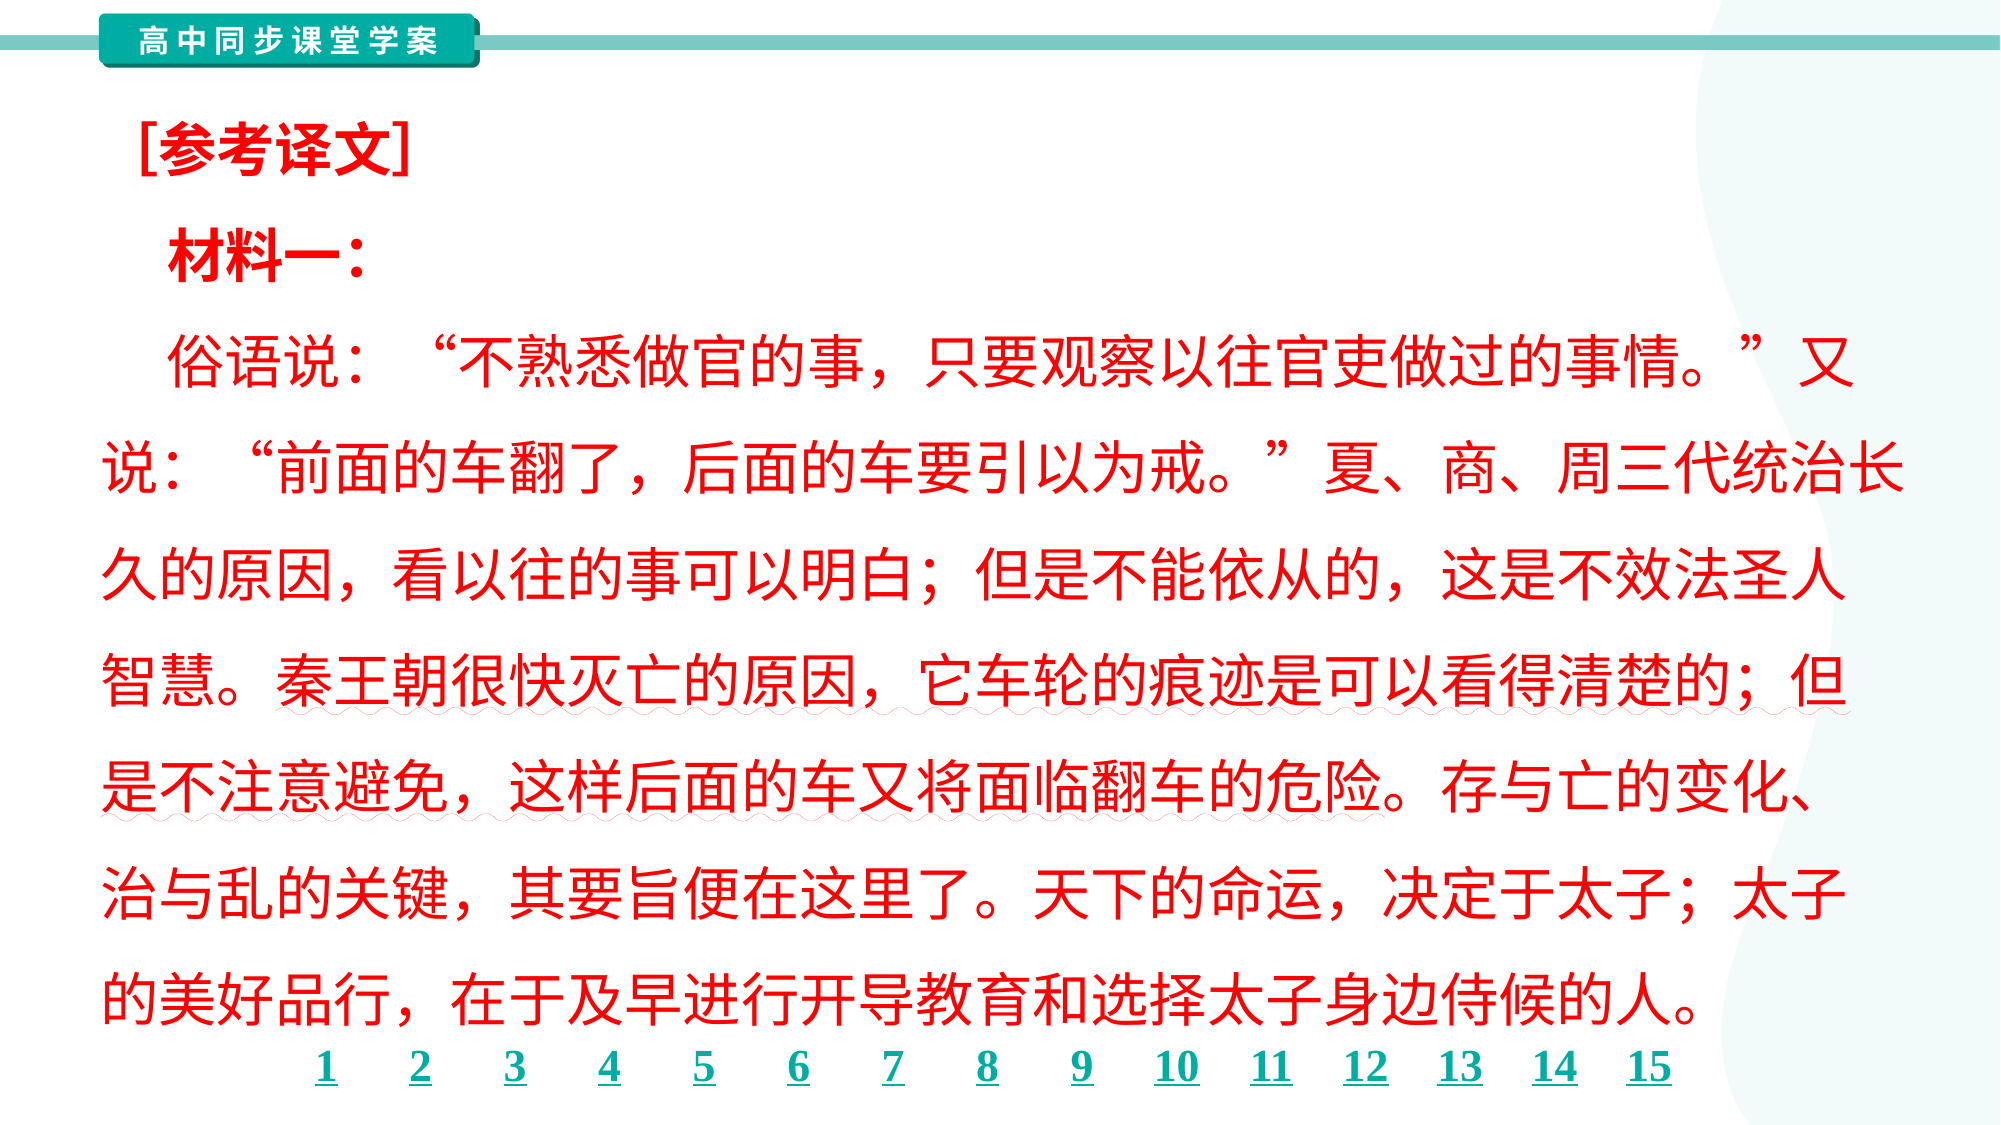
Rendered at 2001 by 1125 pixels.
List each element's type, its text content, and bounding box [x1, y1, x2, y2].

text_box ［参考译文］ 材料一： 俗语说：“不熟悉做官的事，只要观察以往官吏做过的事情。”又 说：“前面的车翻了，后面的车要引以为戒。”夏、商、周三代统治长 久的原因，看以往的事可以明白；但是不能依从的，这是不效法圣人 智慧。秦王朝很快灭亡的原因，它车轮的痕迹是可以看得清楚的；但 是不注意避免，这样后面的车又将面临翻车的危险。存与亡的变化、 治与乱的关键，其要旨便在这里了。天下的命运，决定于太子；太子 的美好品行，在于及早进行开导教育和选择太子身边侍候的人。 [100, 76, 1899, 1033]
picture [0, 0, 2000, 1125]
